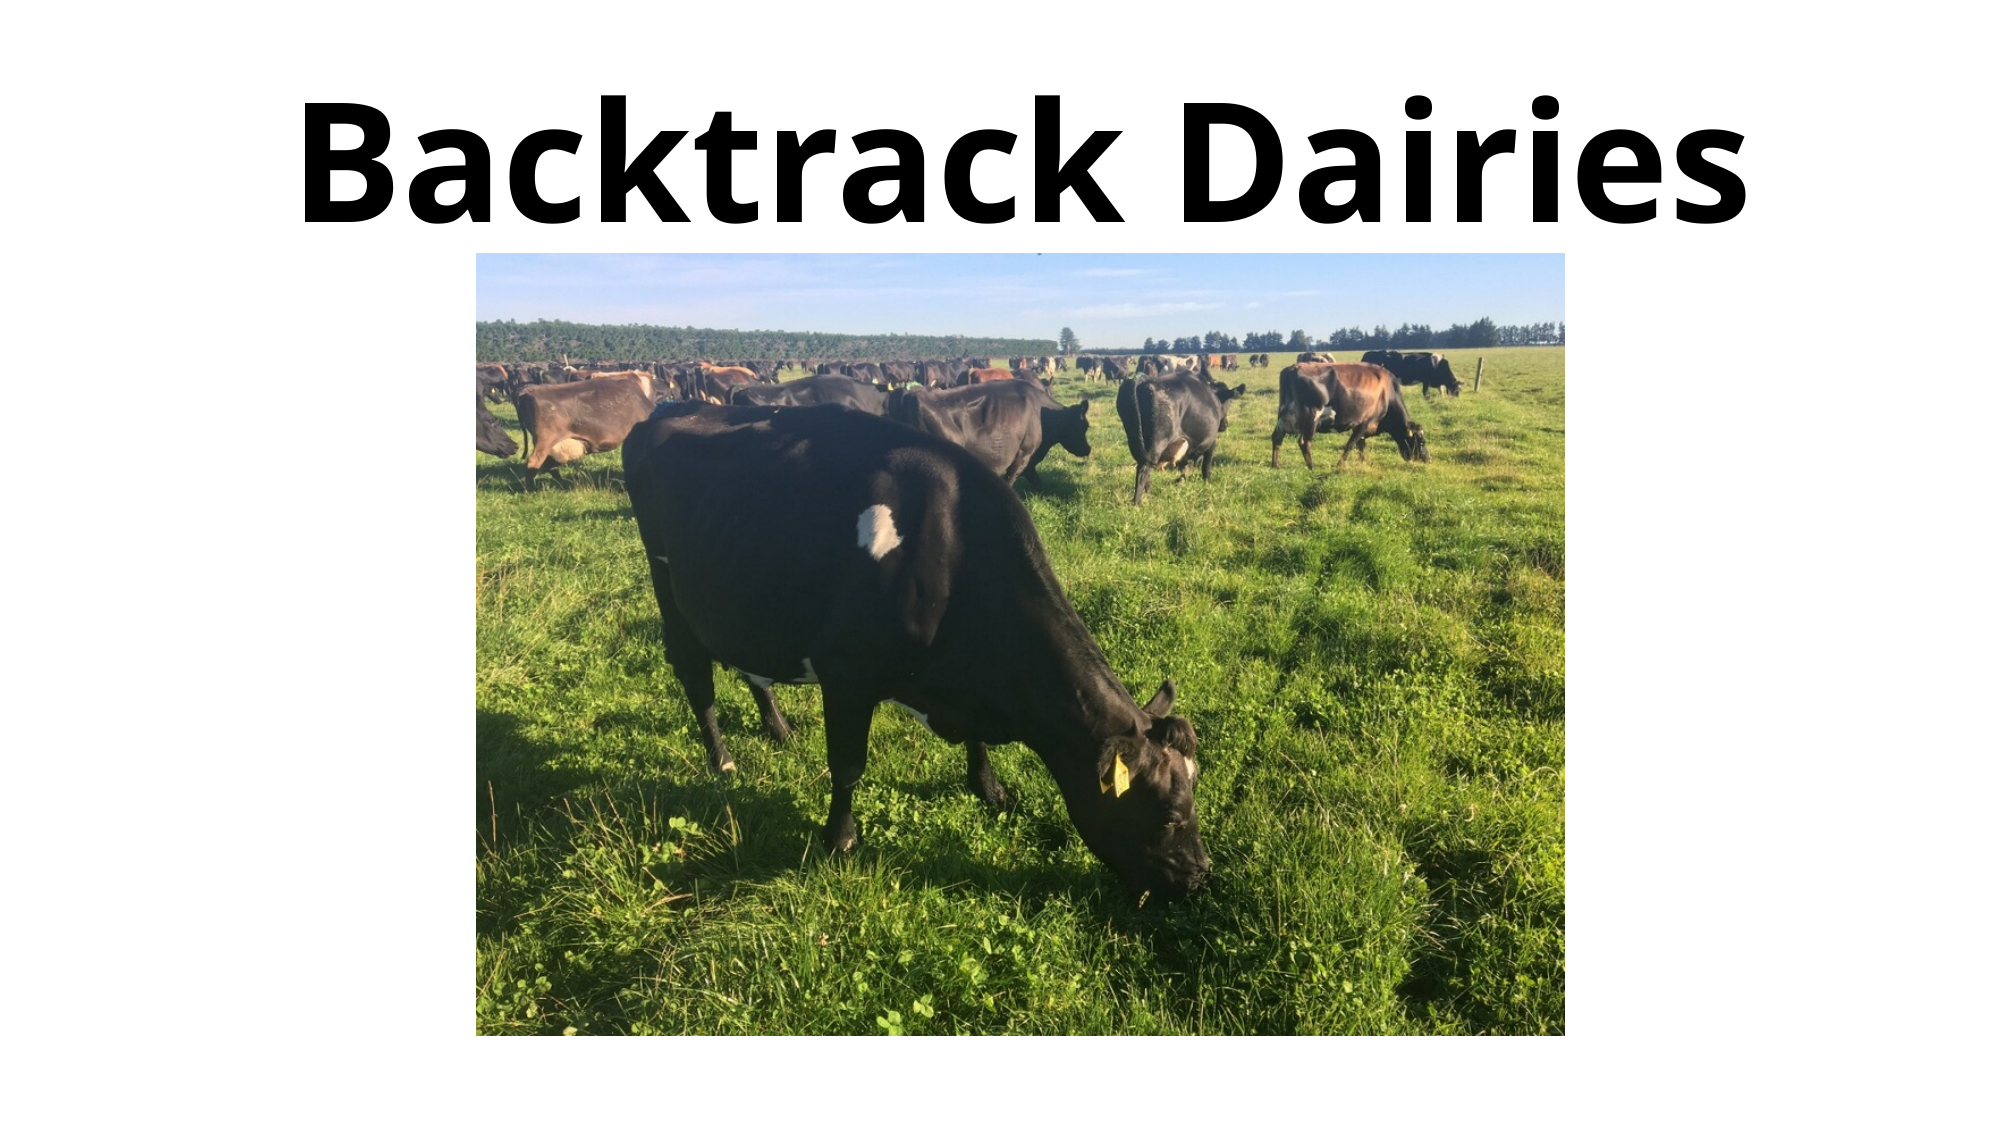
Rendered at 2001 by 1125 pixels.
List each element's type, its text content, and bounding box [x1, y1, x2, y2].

title Backtrack Dairies [137, 59, 1863, 278]
picture [476, 253, 1565, 1036]
